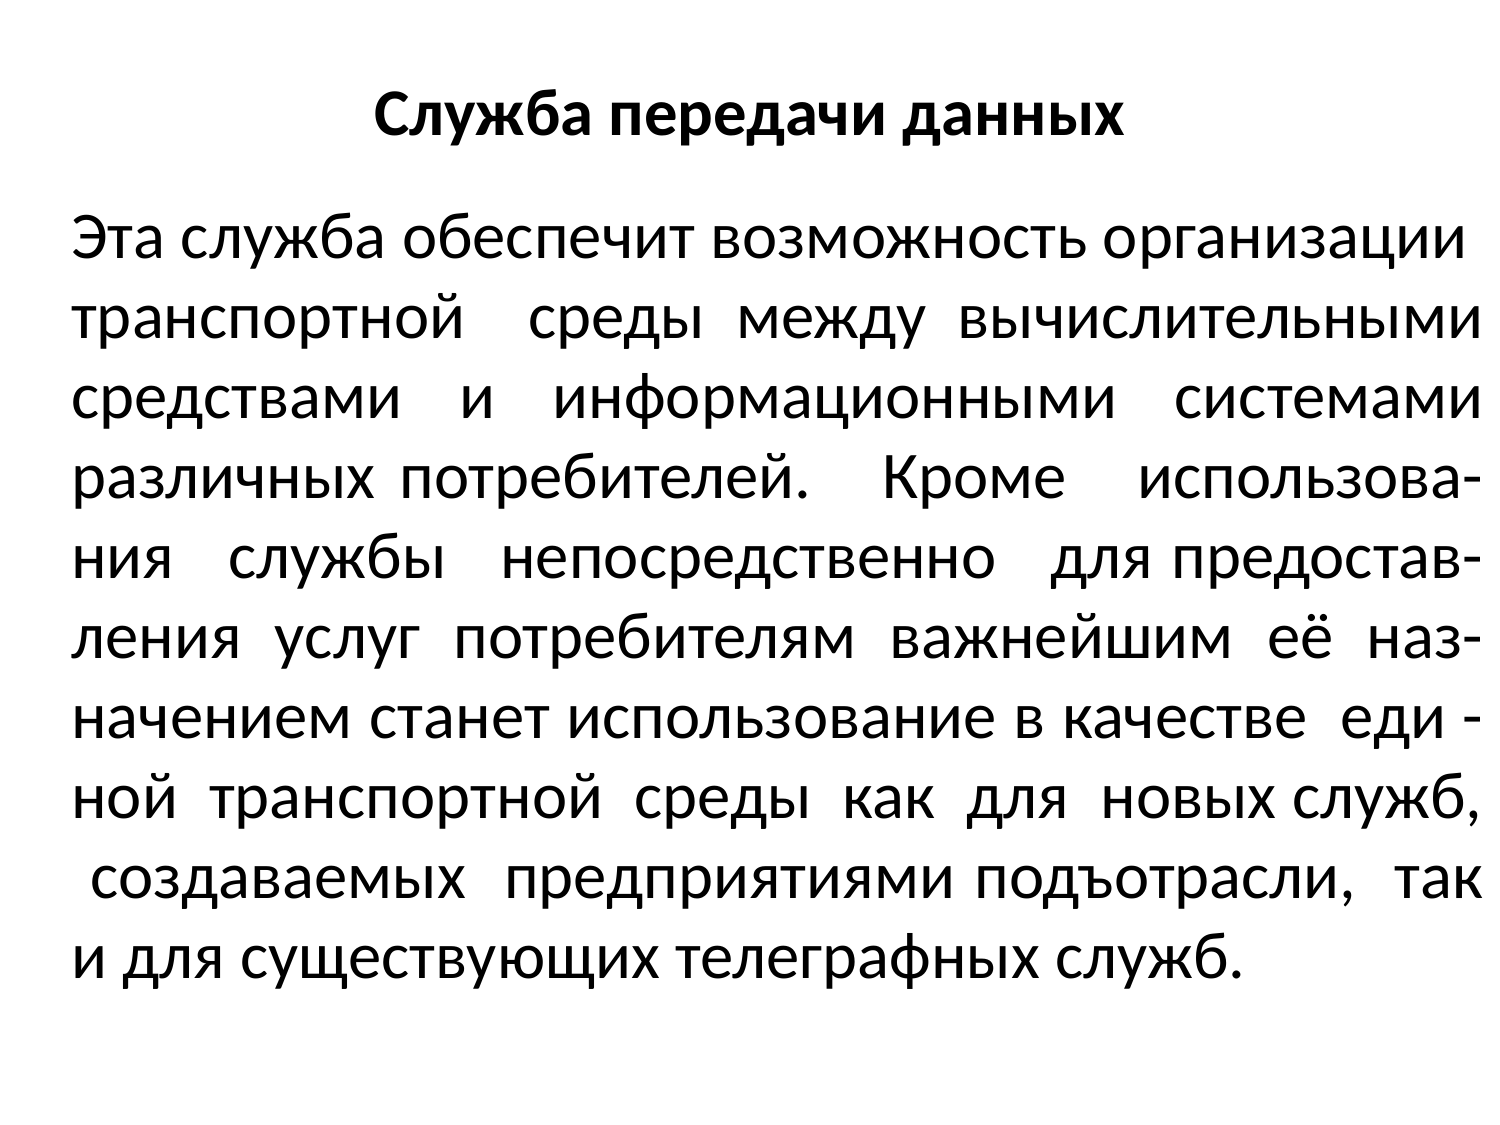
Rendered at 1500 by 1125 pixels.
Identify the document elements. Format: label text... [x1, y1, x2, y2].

title Служба передачи данных [75, 45, 1425, 173]
list Эта служба обеспечит возможность организации транспортной среды между вычислительными средствами и информационными системами различных потребителей. Кроме использова- ния службы непосредственно для предостав- ления услуг потребителям важнейшим её наз- начением станет использование в качестве еди -ной транспортной среды как для новых служб, создаваемых предприятиями подъотрасли, так и для существующих телеграфных служб. [0, 184, 1500, 1125]
